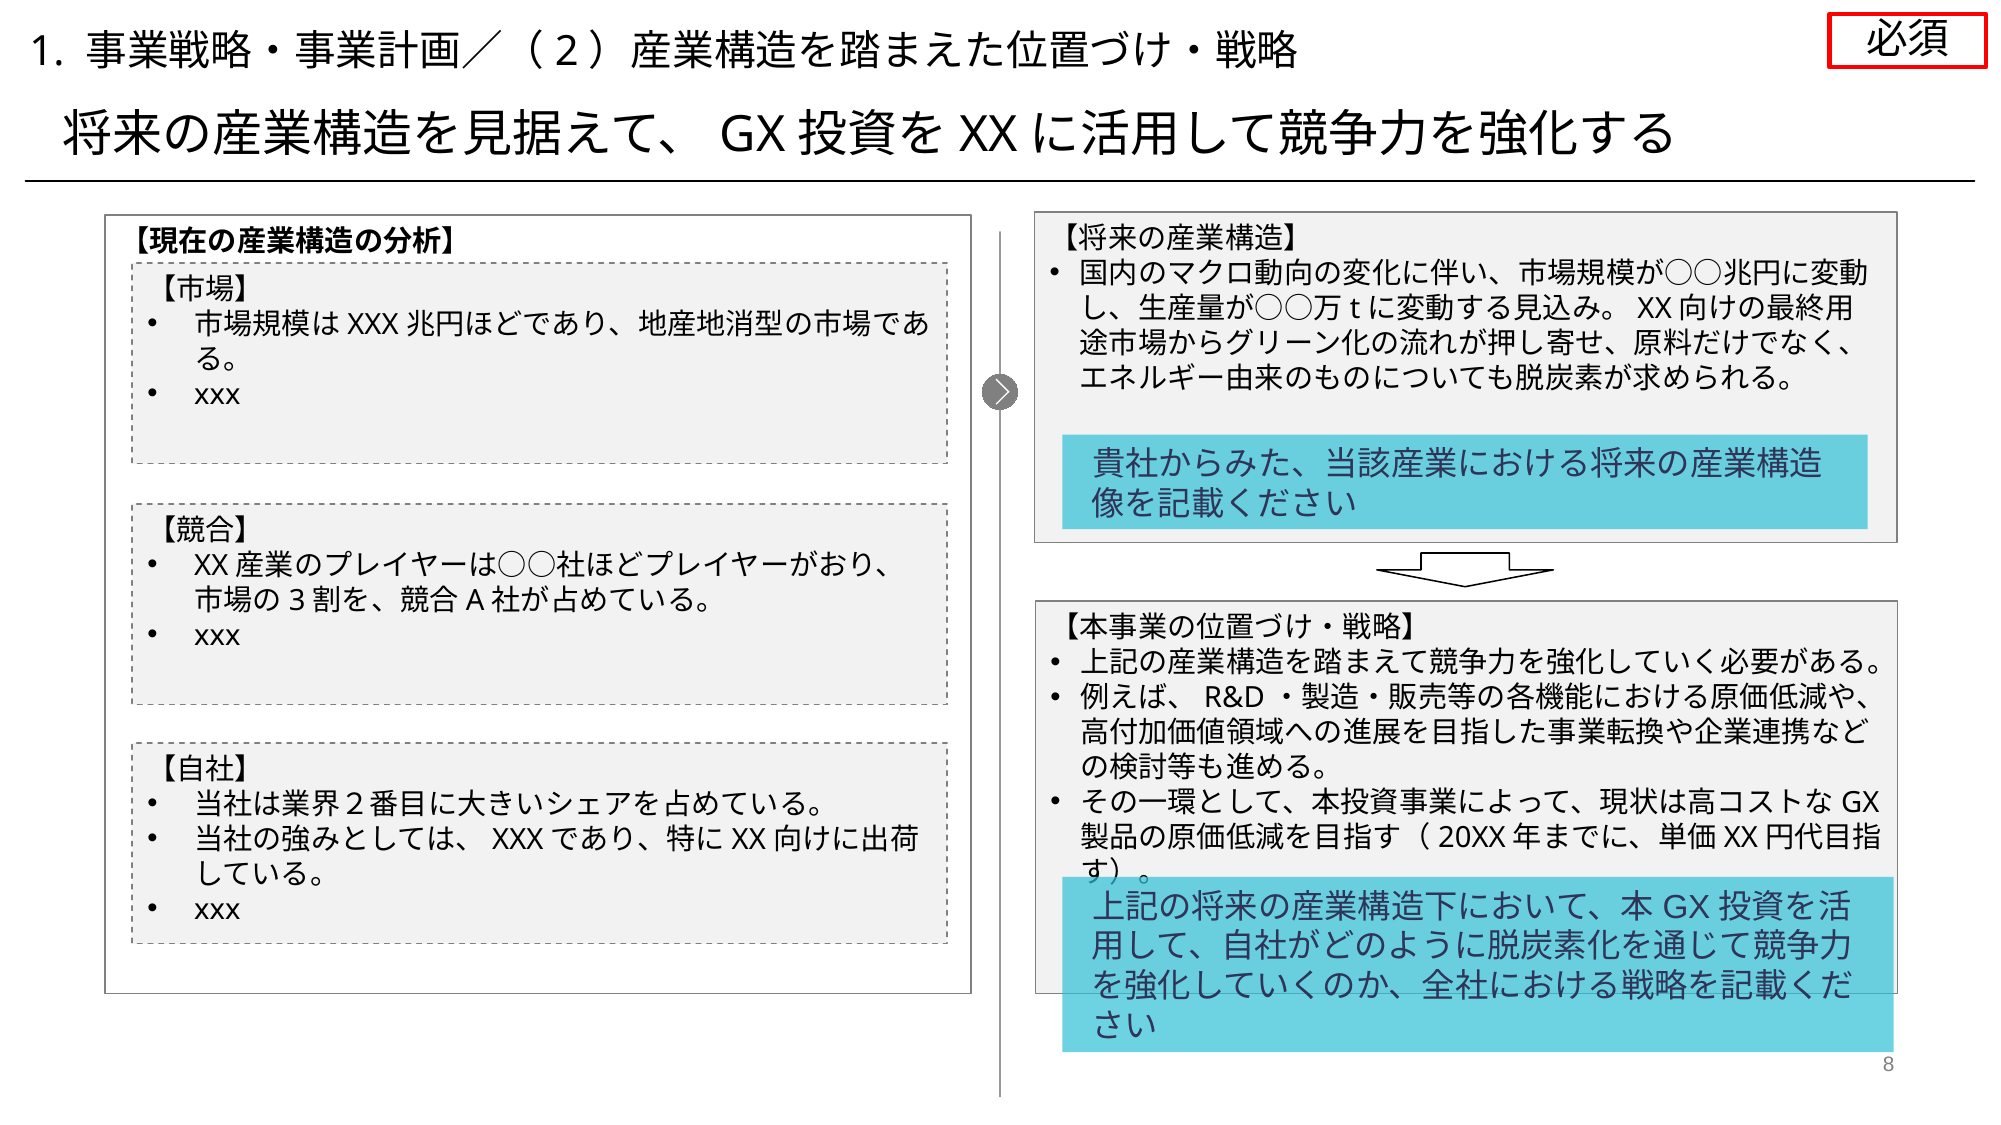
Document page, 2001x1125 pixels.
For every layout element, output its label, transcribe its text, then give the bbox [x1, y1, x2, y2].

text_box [981, 373, 1018, 410]
text_box 【将来の産業構造】 国内のマクロ動向の変化に伴い、市場規模が○○兆円に変動し、生産量が○○万tに変動する見込み。XX向けの最終用途市場からグリーン化の流れが押し寄せ、原料だけでなく、エネルギー由来のものについても脱炭素が求められる。 [1034, 211, 1898, 543]
text_box 将来の産業構造を見据えて、GX投資をXXに活用して競争力を強化する [62, 107, 1908, 162]
text_box 【現在の産業構造の分析】 [104, 214, 972, 995]
text_box 上記の将来の産業構造下において、本GX投資を活用して、自社がどのように脱炭素化を通じて競争力を強化していくのか、全社における戦略を記載ください [1062, 876, 1894, 1053]
text_box [1375, 552, 1555, 588]
text_box 1. 事業戦略・事業計画／（2）産業構造を踏まえた位置づけ・戦略 [29, 29, 1823, 75]
text_box 貴社からみた、当該産業における将来の産業構造像を記載ください [1062, 434, 1869, 530]
text_box 【自社】 当社は業界２番目に大きいシェアを占めている。 当社の強みとしては、XXXであり、特にXX向けに出荷している。 xxx [131, 742, 948, 945]
text_box 必須 [1829, 13, 1986, 68]
text_box 【本事業の位置づけ・戦略】 上記の産業構造を踏まえて競争力を強化していく必要がある。 例えば、R&D・製造・販売等の各機能における原価低減や、高付加価値領域への進展を目指した事業転換や企業連携などの検討等も進める。 その一環として、本投資事業によって、現状は高コストなGX製品の原価低減を目指す（20XX年までに、単価XX円代目指す）。 [1034, 600, 1898, 995]
text_box 【市場】 市場規模はXXX兆円ほどであり、地産地消型の市場である。 xxx [131, 262, 948, 464]
text_box 【競合】 XX産業のプレイヤーは○○社ほどプレイヤーがおり、市場の3割を、競合A社が占めている。 xxx [131, 503, 948, 705]
